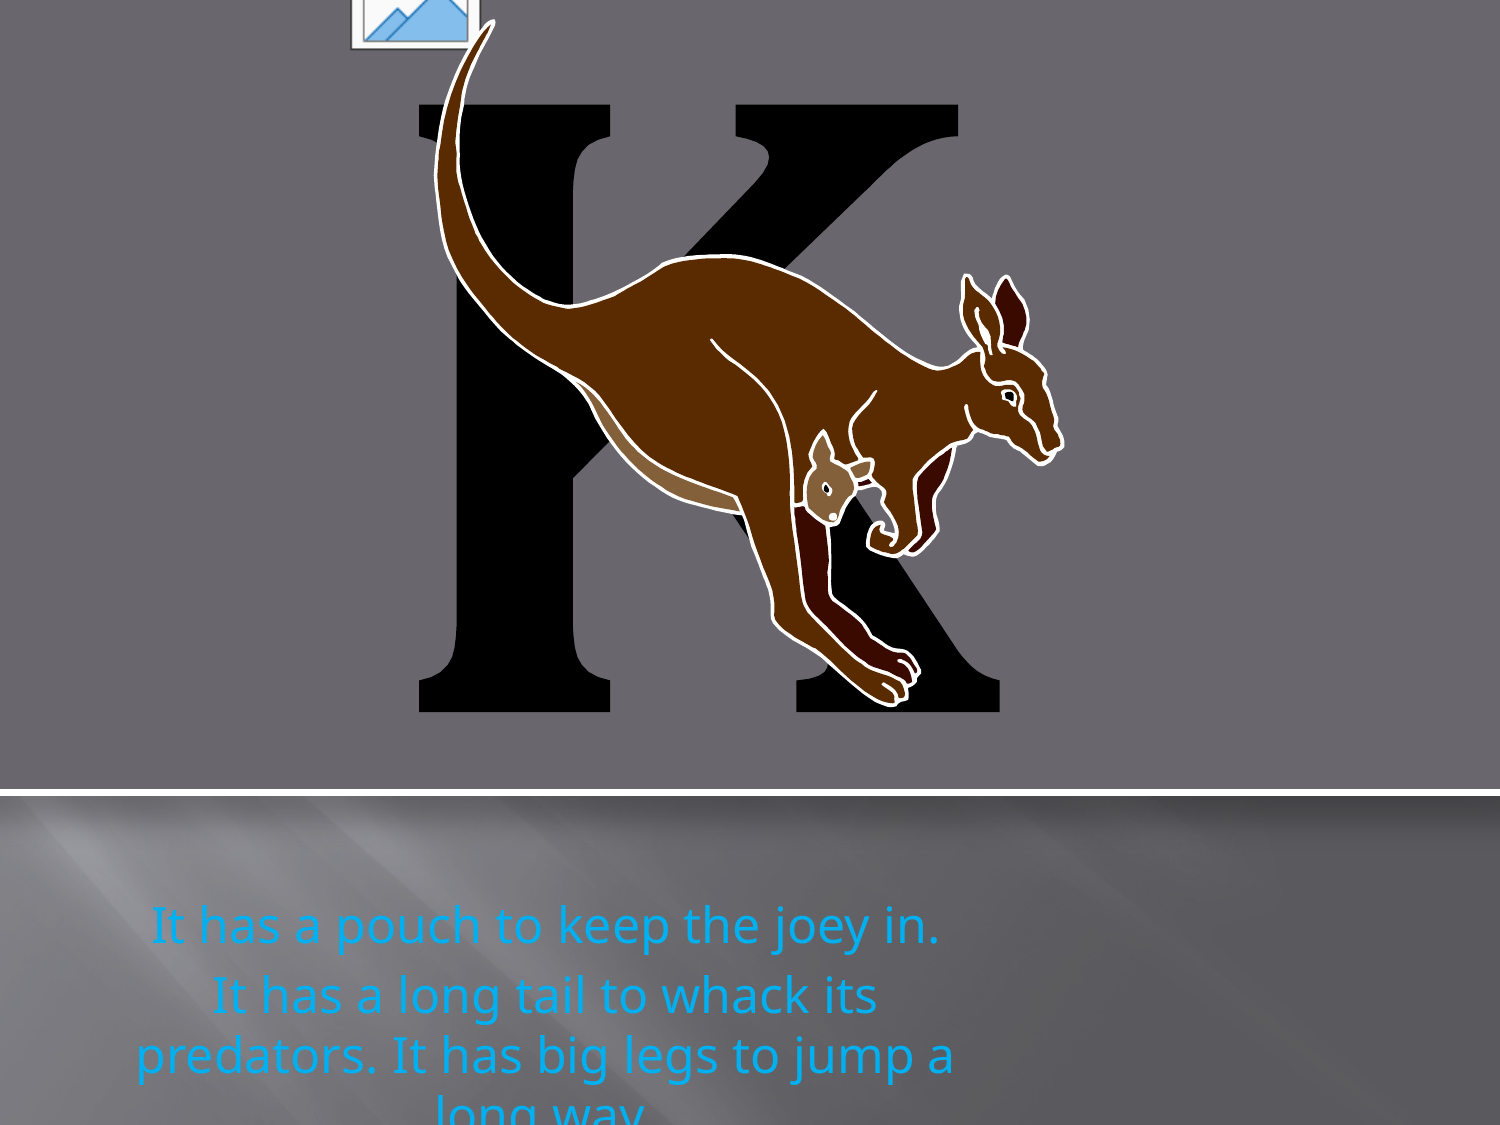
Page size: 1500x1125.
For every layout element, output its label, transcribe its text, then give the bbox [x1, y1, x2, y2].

picture [0, 0, 1500, 789]
list It has a pouch to keep the joey in. It has a long tail to whack its predators. It has big legs to jump a long way. [88, 886, 1004, 1123]
